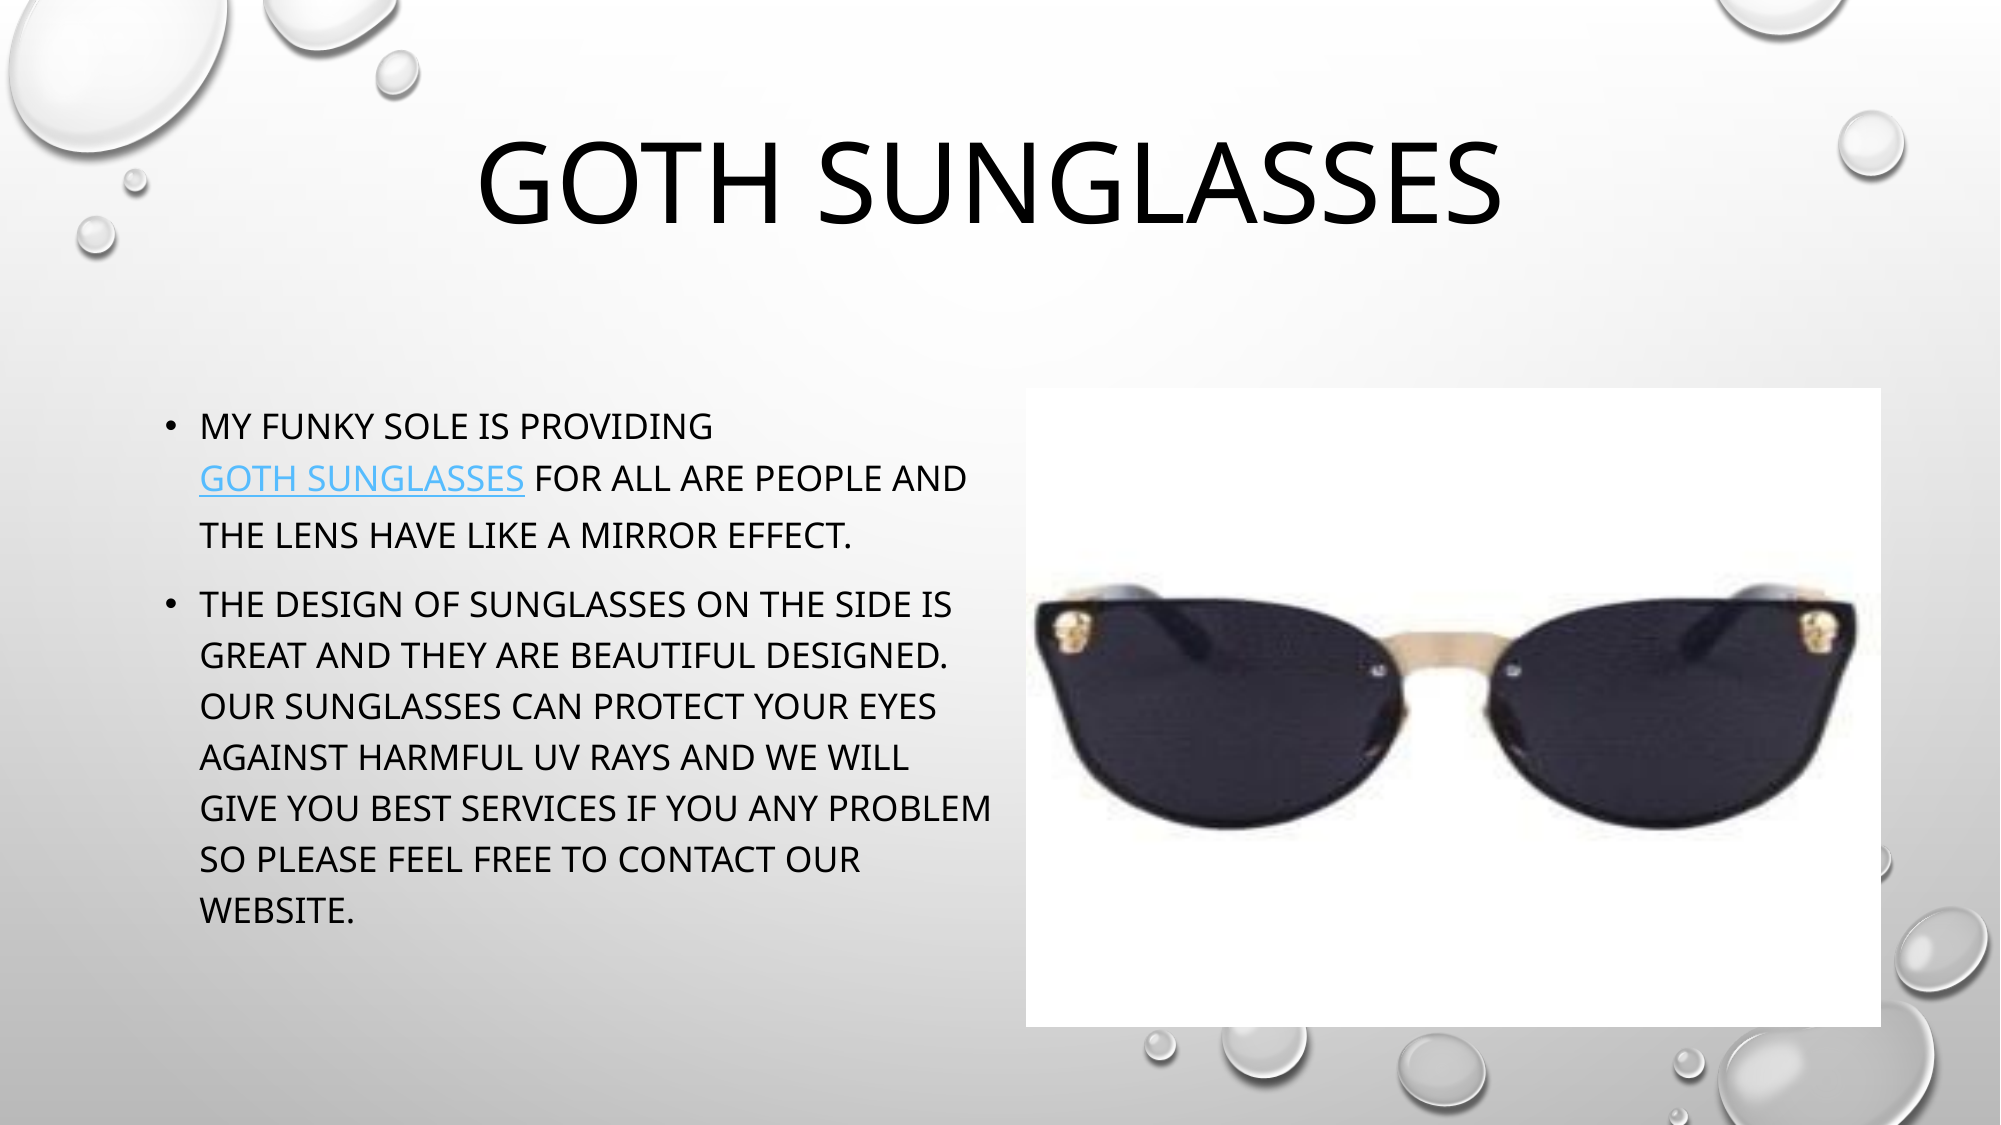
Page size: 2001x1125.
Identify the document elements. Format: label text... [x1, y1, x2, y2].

title Goth Sunglasses [149, 101, 1851, 364]
picture [0, 0, 2000, 1125]
list My funky sole is providing Goth sunglasses for all are people and the lens have like a mirror effect. The design of sunglasses on the side is great and they are beautiful designed. Our Sunglasses can protect your eyes against harmful UV rays and we will give you best services if you any problem so please feel free to contact our website. [149, 388, 1012, 950]
